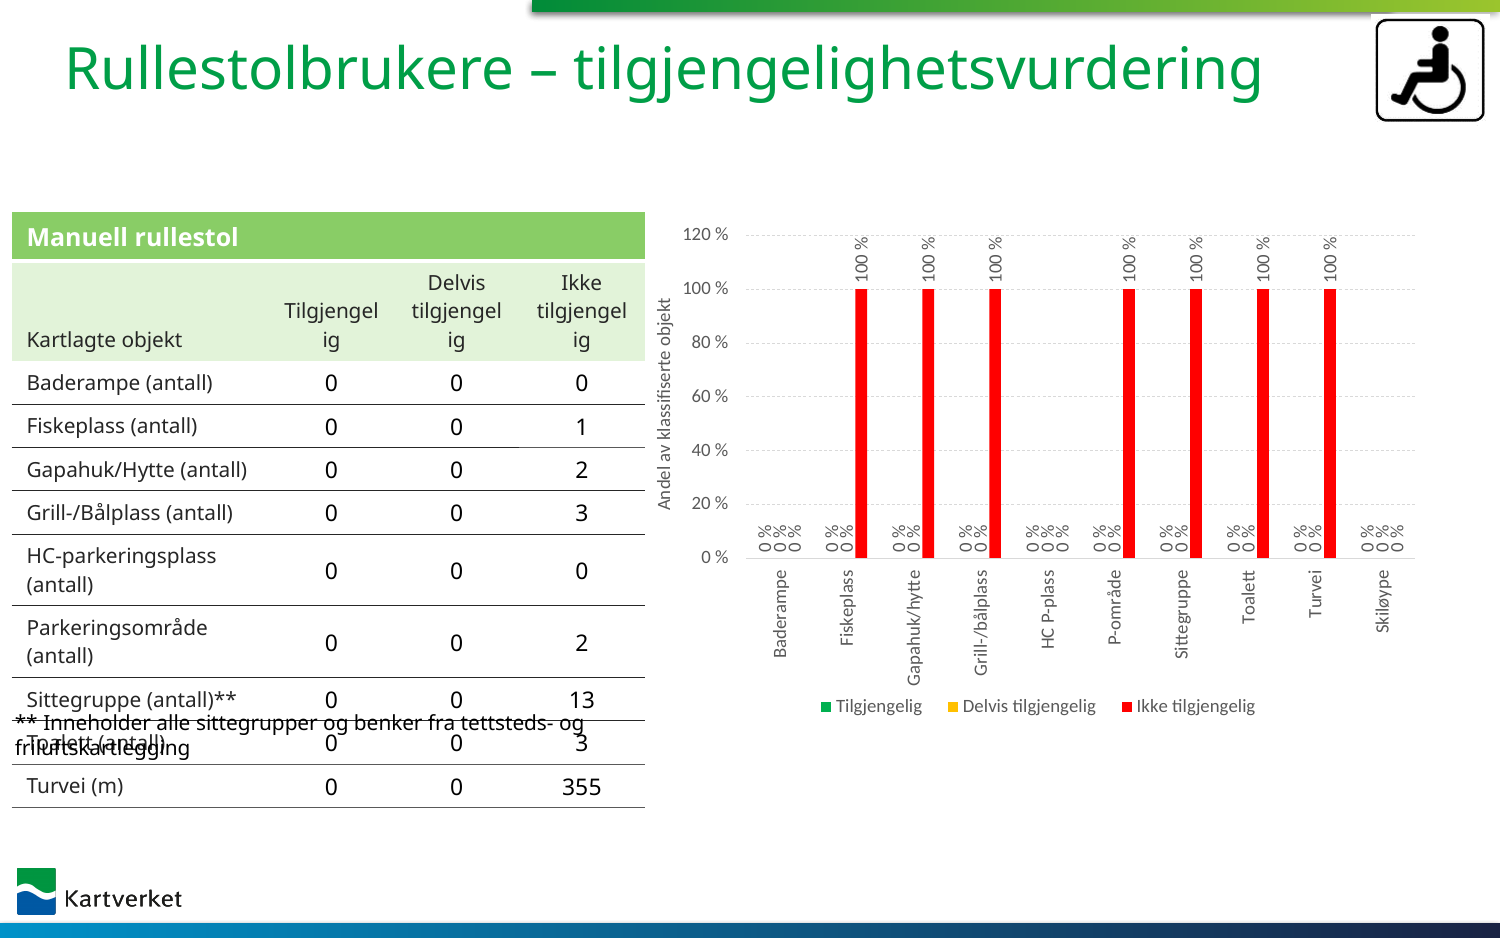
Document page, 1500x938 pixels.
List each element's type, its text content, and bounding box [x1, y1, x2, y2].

table_cell 0 [394, 361, 519, 404]
text_box Rullestolbrukere – tilgjengelighetsvurdering [49, 12, 1372, 109]
table_cell 0 [269, 491, 394, 534]
table_cell 0 [394, 535, 519, 605]
table_cell 0 [394, 768, 519, 807]
table_cell 0 [269, 606, 394, 677]
table_cell HC-parkeringsplass (antall) [12, 535, 269, 605]
table_cell Fiskeplass (antall) [12, 405, 269, 447]
table_cell 2 [519, 606, 638, 677]
table_cell Parkeringsområde (antall) [12, 606, 269, 677]
table_cell Gapahuk/Hytte (antall) [12, 448, 269, 490]
table_cell 0 [394, 491, 519, 534]
table_cell Turvei (m) [12, 768, 269, 807]
table_cell Baderampe (antall) [12, 361, 269, 404]
picture [1371, 13, 1491, 127]
table_cell 0 [394, 448, 519, 490]
table_cell Tilgjengelig [269, 263, 394, 361]
table_cell 0 [394, 678, 519, 702]
text_box ** Inneholder alle sittegrupper og benker fra tettsteds- og friluftskartlegging [0, 702, 745, 768]
table_cell Sittegruppe (antall)** [12, 678, 269, 702]
picture [643, 218, 1427, 728]
table_cell 0 [519, 535, 638, 605]
table_cell 0 [269, 405, 394, 447]
table_cell 3 [519, 491, 638, 534]
table_cell 13 [519, 678, 638, 702]
table_cell 0 [269, 448, 394, 490]
table_cell 1 [519, 405, 638, 447]
table_cell Grill-/Bålplass (antall) [12, 491, 269, 534]
table_cell 0 [269, 678, 394, 702]
table_cell 0 [269, 768, 394, 807]
table_cell 0 [269, 361, 394, 404]
table_cell 2 [519, 448, 638, 490]
table_cell 0 [519, 361, 638, 404]
table_cell 355 [519, 768, 645, 807]
table_cell 0 [269, 535, 394, 605]
table_cell Kartlagte objekt [12, 263, 269, 361]
table_header Manuell rullestol [12, 212, 645, 259]
table_cell 0 [394, 405, 519, 447]
table_cell Ikke tilgjengelig [519, 263, 638, 361]
table_cell 0 [394, 606, 519, 677]
table_cell Delvis tilgjengelig [394, 263, 519, 361]
